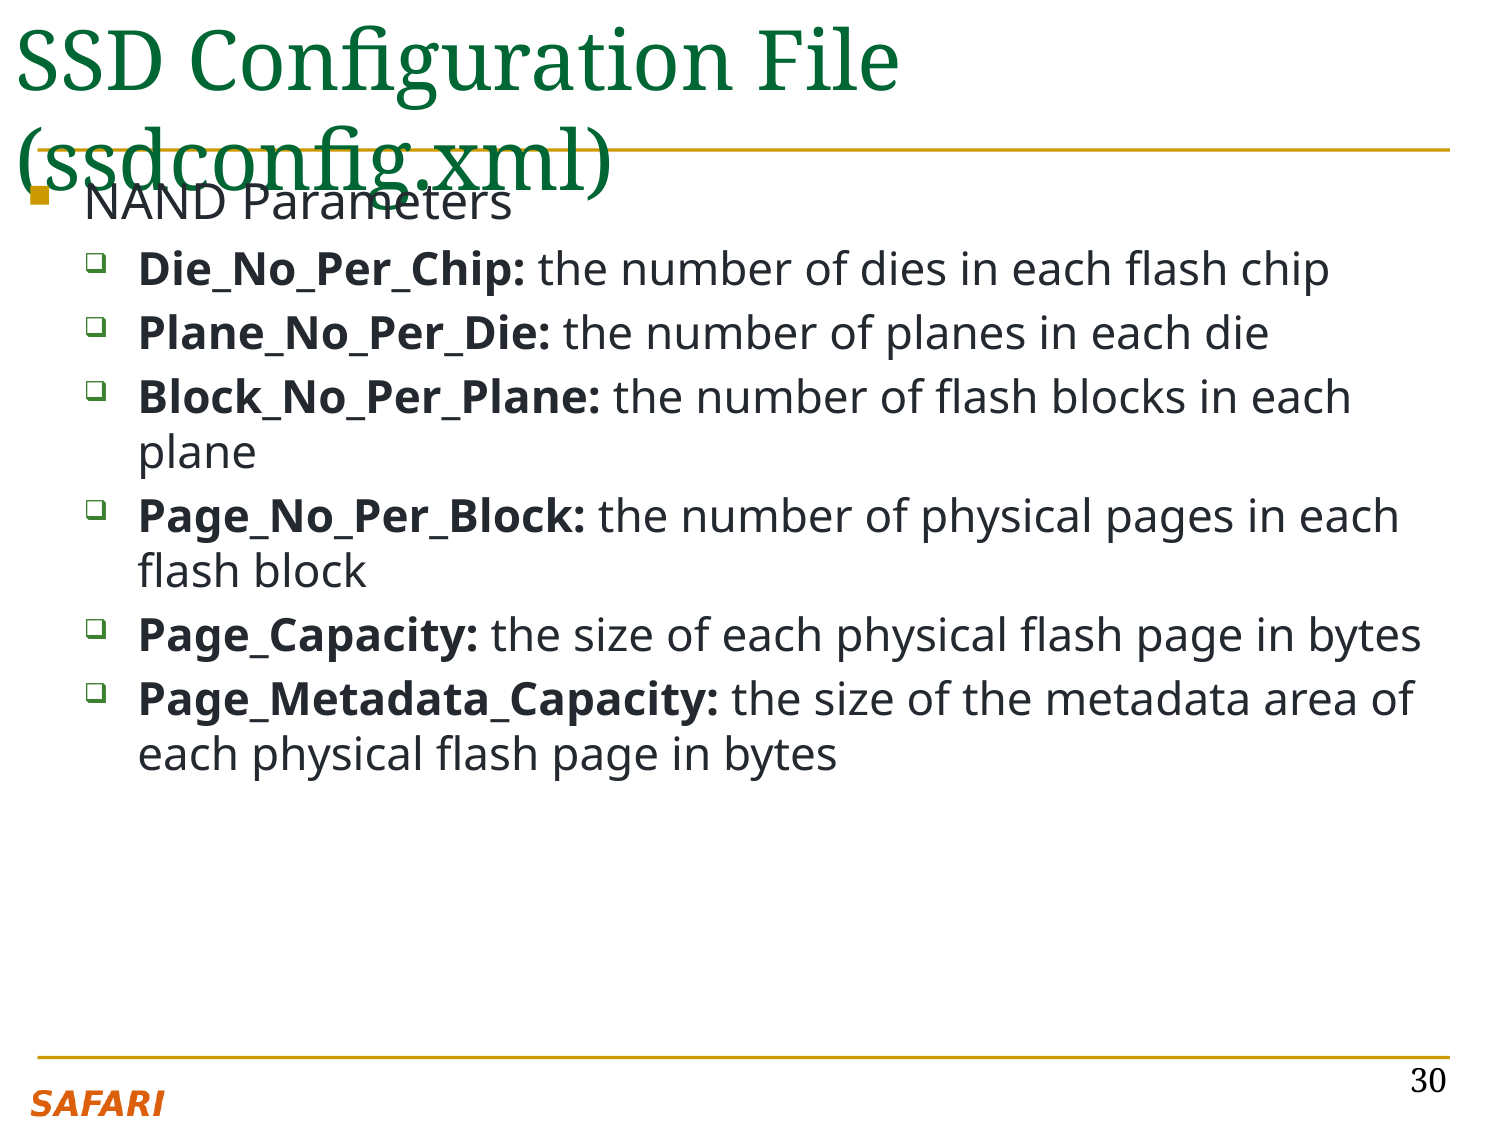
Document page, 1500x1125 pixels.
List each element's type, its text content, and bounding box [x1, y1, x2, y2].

picture [29, 1083, 169, 1124]
list NAND Parameters Die_No_Per_Chip: the number of dies in each flash chip Plane_No_Per_Die: the number of planes in each die Block_No_Per_Plane: the number of flash blocks in each plane Page_No_Per_Block: the number of physical pages in each flash block Page_Capacity: the size of each physical flash page in bytes Page_Metadata_Capacity: the size of the metadata area of each physical flash page in bytes [12, 162, 1488, 1050]
title SSD Configuration File (ssdconfig.xml) [0, 0, 1500, 138]
slide_number 30 [1111, 1050, 1462, 1112]
